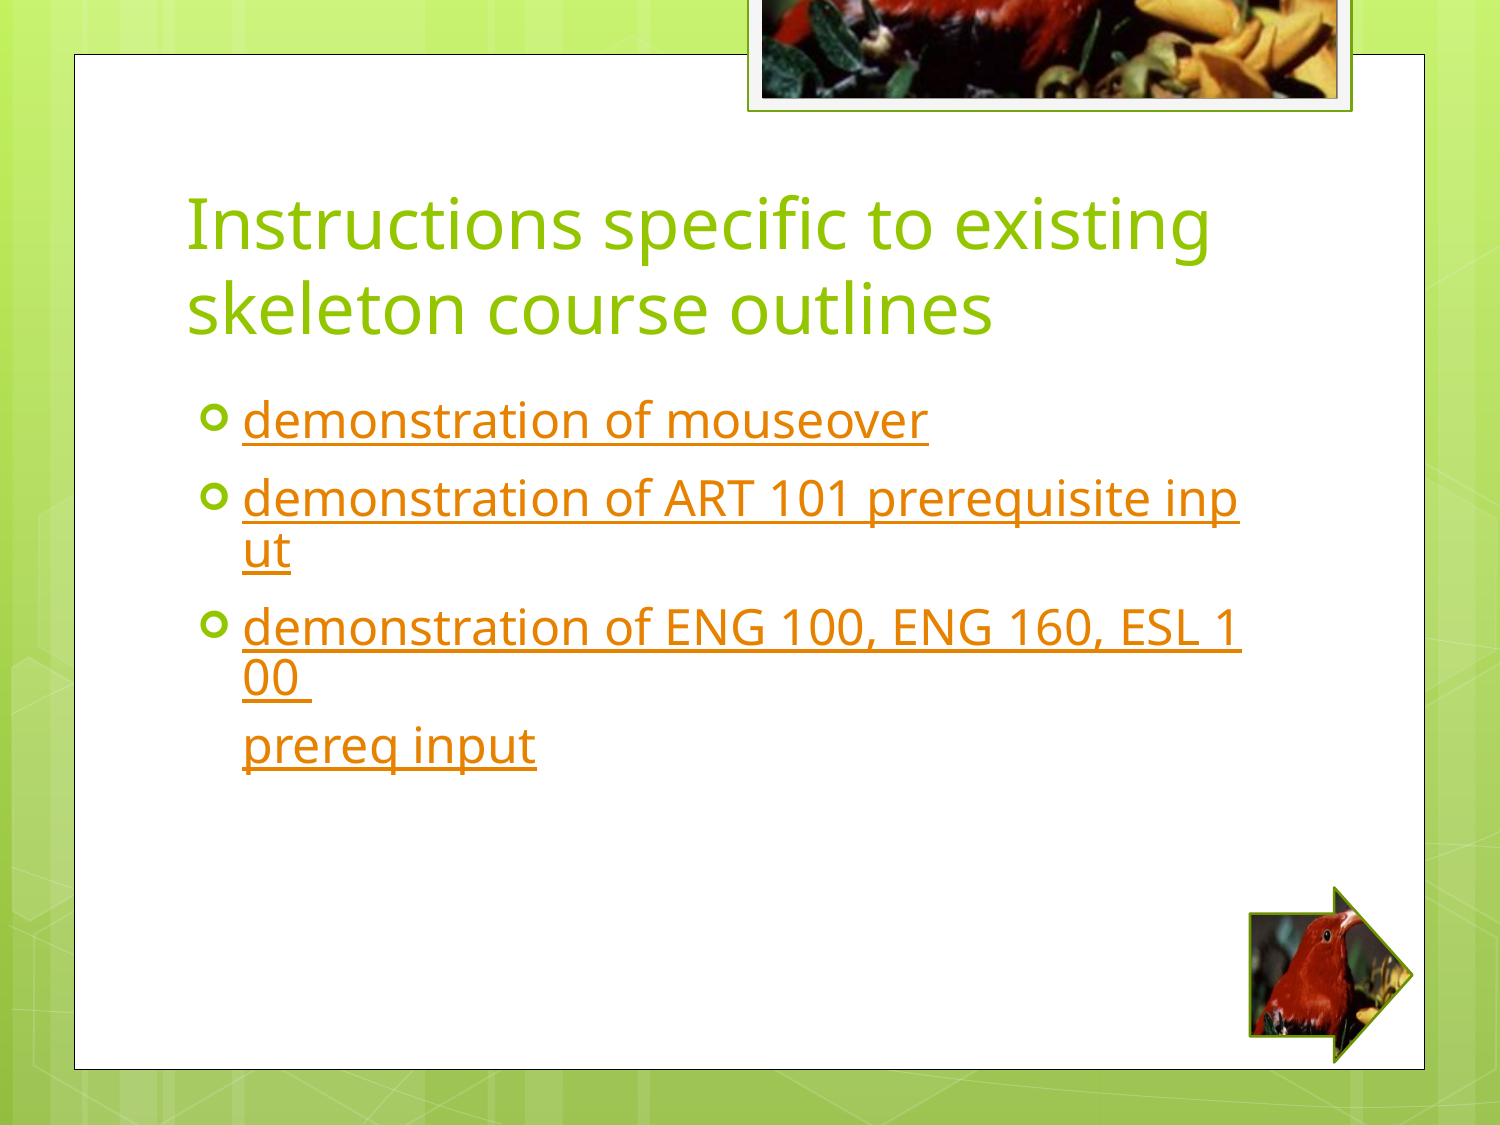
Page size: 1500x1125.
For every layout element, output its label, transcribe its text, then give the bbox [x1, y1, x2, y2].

title Instructions specific to existing skeleton course outlines [171, 168, 1324, 357]
picture [762, 0, 1336, 99]
text_box [1248, 886, 1414, 1064]
list demonstration of mouseover demonstration of ART 101 prerequisite input demonstration of ENG 100, ENG 160, ESL 100 prereq input [171, 381, 1283, 957]
